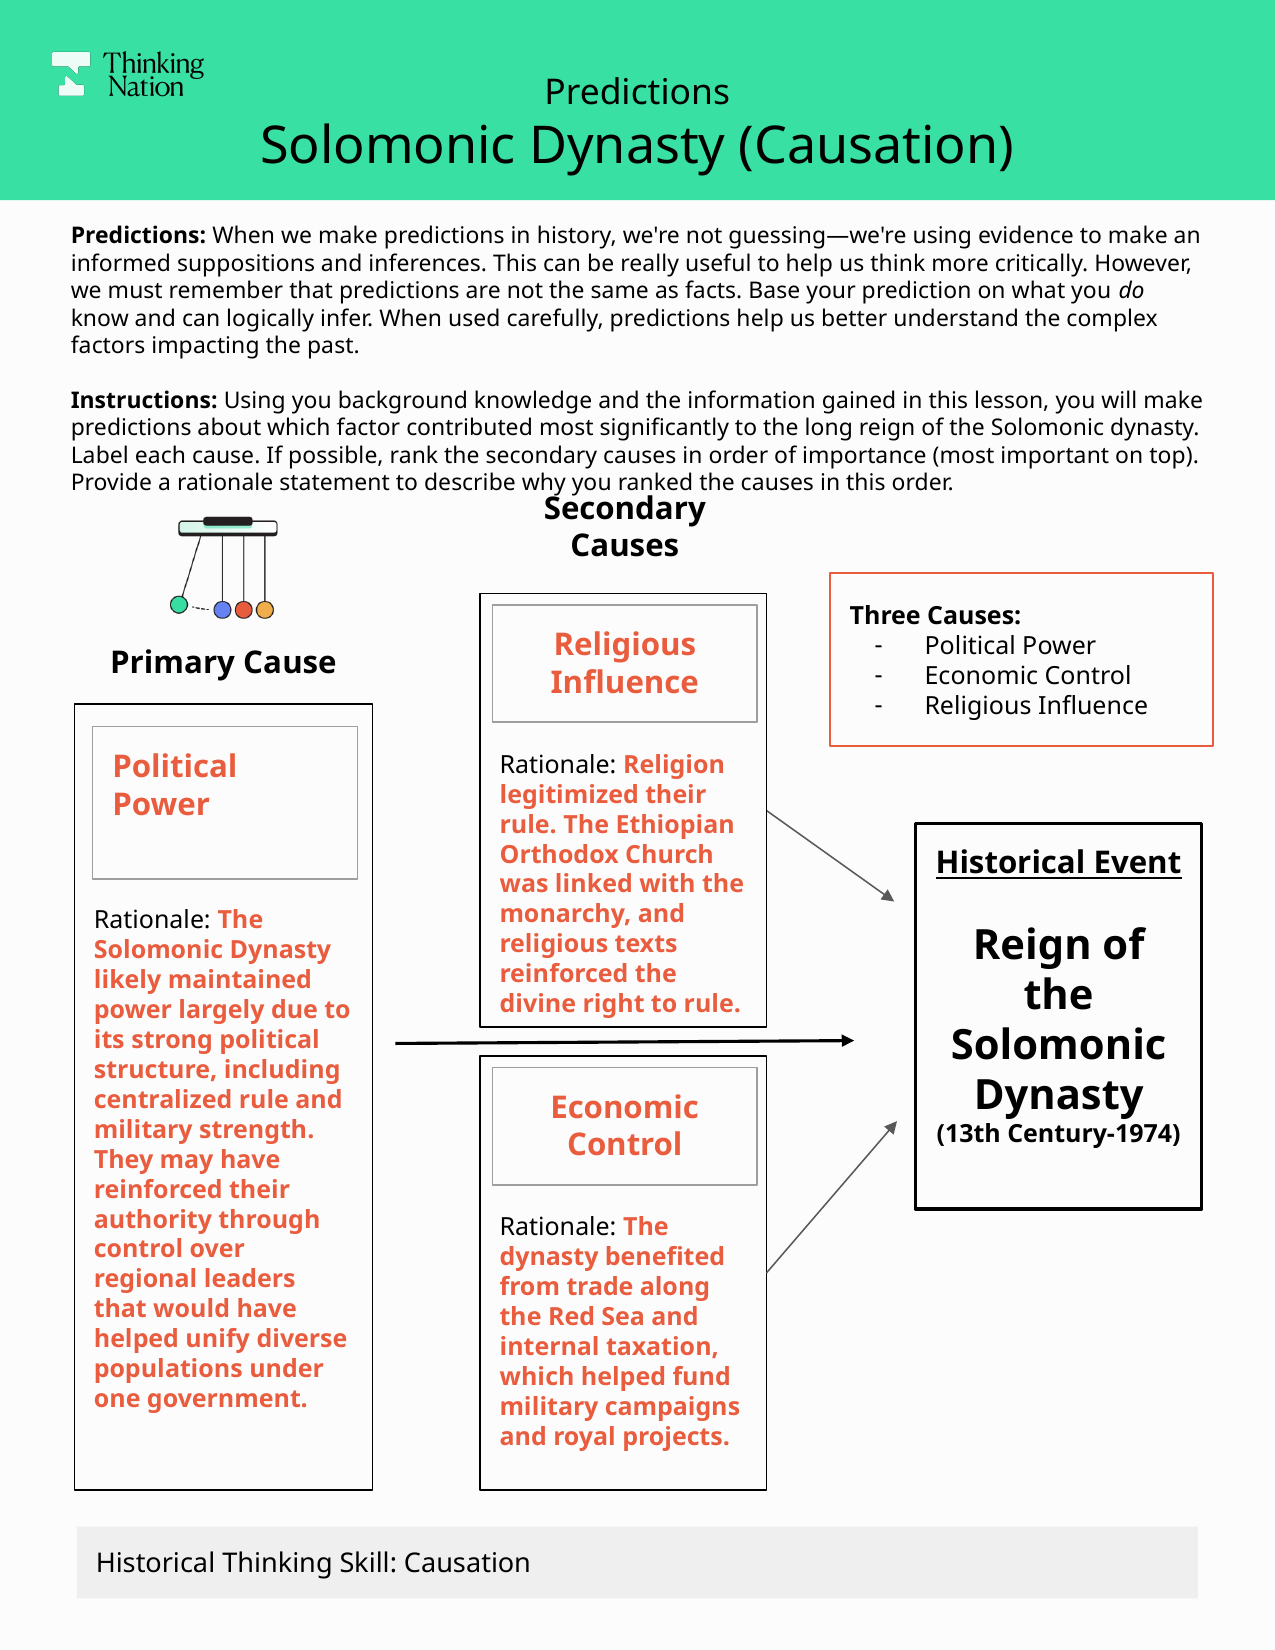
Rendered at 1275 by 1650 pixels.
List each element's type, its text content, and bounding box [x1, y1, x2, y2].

picture [35, 37, 210, 110]
text_box Primary Cause [64, 624, 383, 697]
text_box Predictions Solomonic Dynasty (Causation) [0, 0, 1275, 201]
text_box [766, 810, 895, 902]
text_box Rationale: The dynasty benefited from trade along the Red Sea and internal taxation, which helped fund military campaigns and royal projects. [480, 1056, 767, 1490]
picture [146, 490, 300, 644]
text_box Predictions: When we make predictions in history, we're not guessing—we're using evidence to make an informed suppositions and inferences. This can be really useful to help us think more critically. However, we must remember that predictions are not the same as facts. Base your prediction on what you do know and can logically infer. When used carefully, predictions help us better understand the complex factors impacting the past. Instructions: Using you background knowledge and the information gained in this lesson, you will make predictions about which factor contributed most significantly to the long reign of the Solomonic dynasty. Label each cause. If possible, rank the secondary causes in order of importance (most important on top). Provide a rationale statement to describe why you ranked the causes in this order. [55, 205, 1221, 511]
text_box Secondary Causes [465, 468, 784, 573]
text_box Political Power [92, 726, 358, 880]
text_box Historical Event Reign of the Solomonic Dynasty (13th Century-1974) [915, 823, 1202, 1209]
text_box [766, 1120, 898, 1274]
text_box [395, 1040, 855, 1044]
text_box Three Causes: Political Power Economic Control Religious Influence [829, 572, 1213, 746]
text_box Economic Control [492, 1067, 758, 1185]
text_box Rationale: The Solomonic Dynasty likely maintained power largely due to its strong political structure, including centralized rule and military strength. They may have reinforced their authority through control over regional leaders that would have helped unify diverse populations under one government. [74, 704, 373, 1490]
text_box Rationale: Religion legitimized their rule. The Ethiopian Orthodox Church was linked with the monarchy, and religious texts reinforced the divine right to rule. [480, 593, 767, 1028]
text_box Religious Influence [492, 604, 758, 723]
text_box Historical Thinking Skill: Causation [76, 1526, 1198, 1599]
